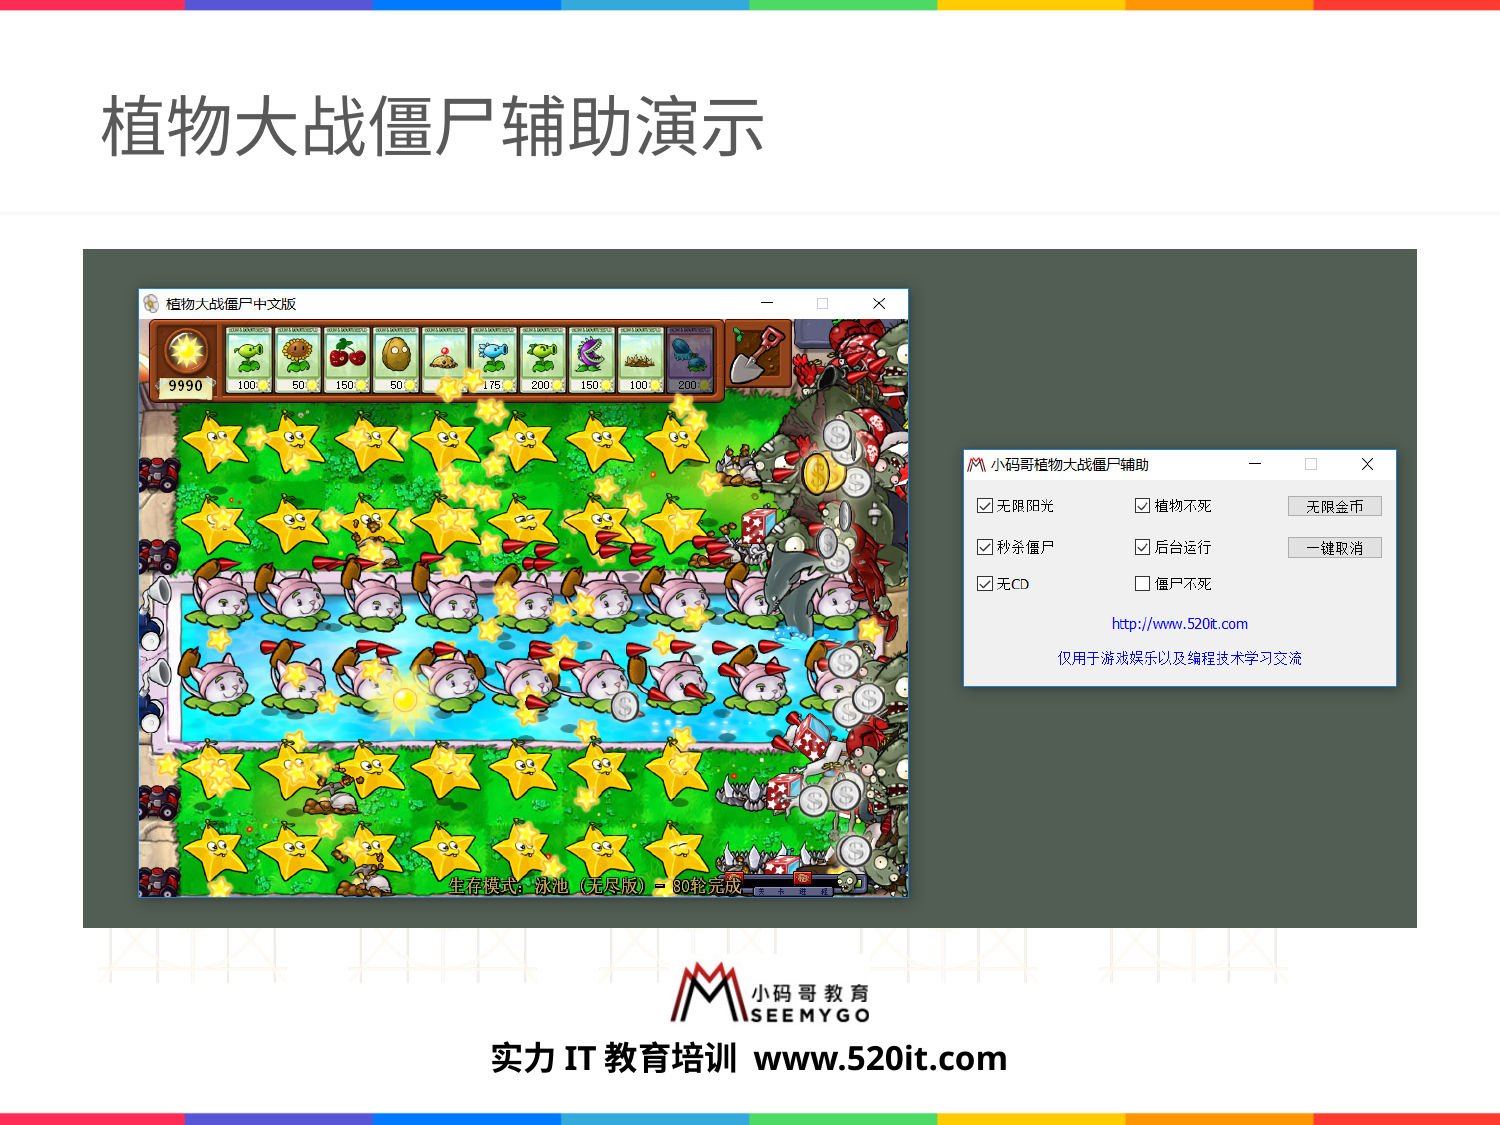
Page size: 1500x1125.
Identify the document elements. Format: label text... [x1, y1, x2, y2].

title 植物大战僵尸辅助演示 [85, 77, 1419, 214]
picture [0, 216, 1500, 1125]
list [82, 249, 1418, 928]
picture [0, 0, 1500, 211]
